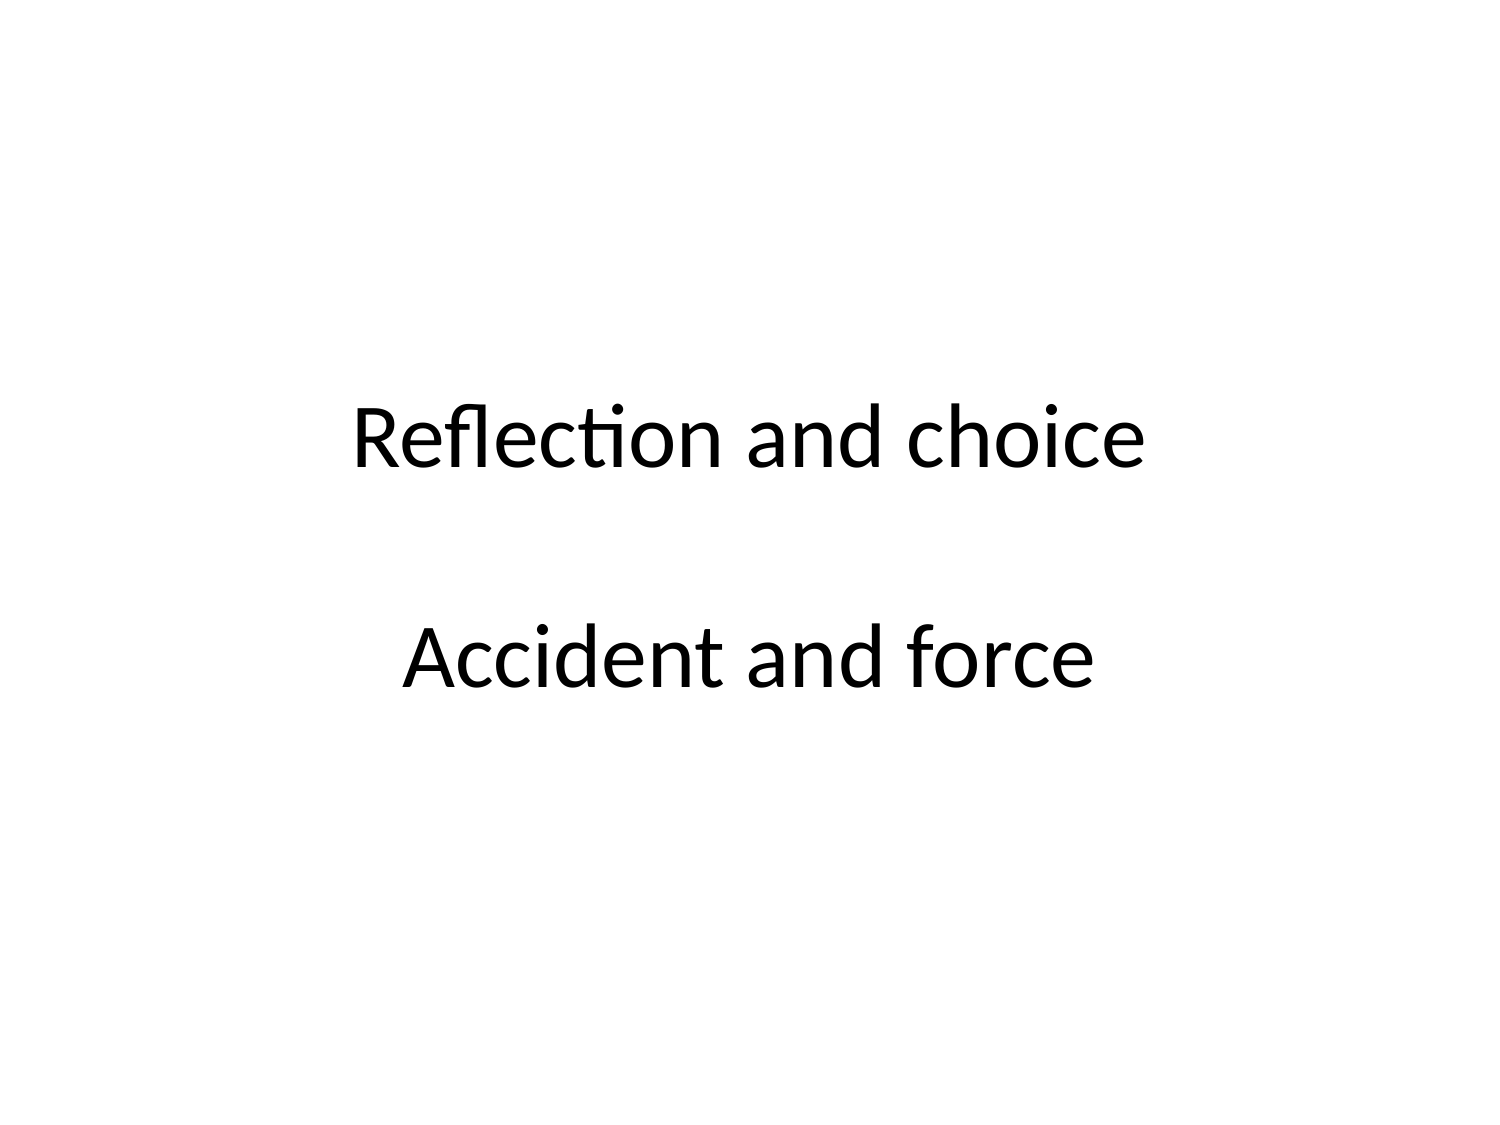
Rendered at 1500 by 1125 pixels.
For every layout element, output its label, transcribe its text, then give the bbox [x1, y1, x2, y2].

title Reflection and choice Accident and force [74, 44, 1426, 1038]
